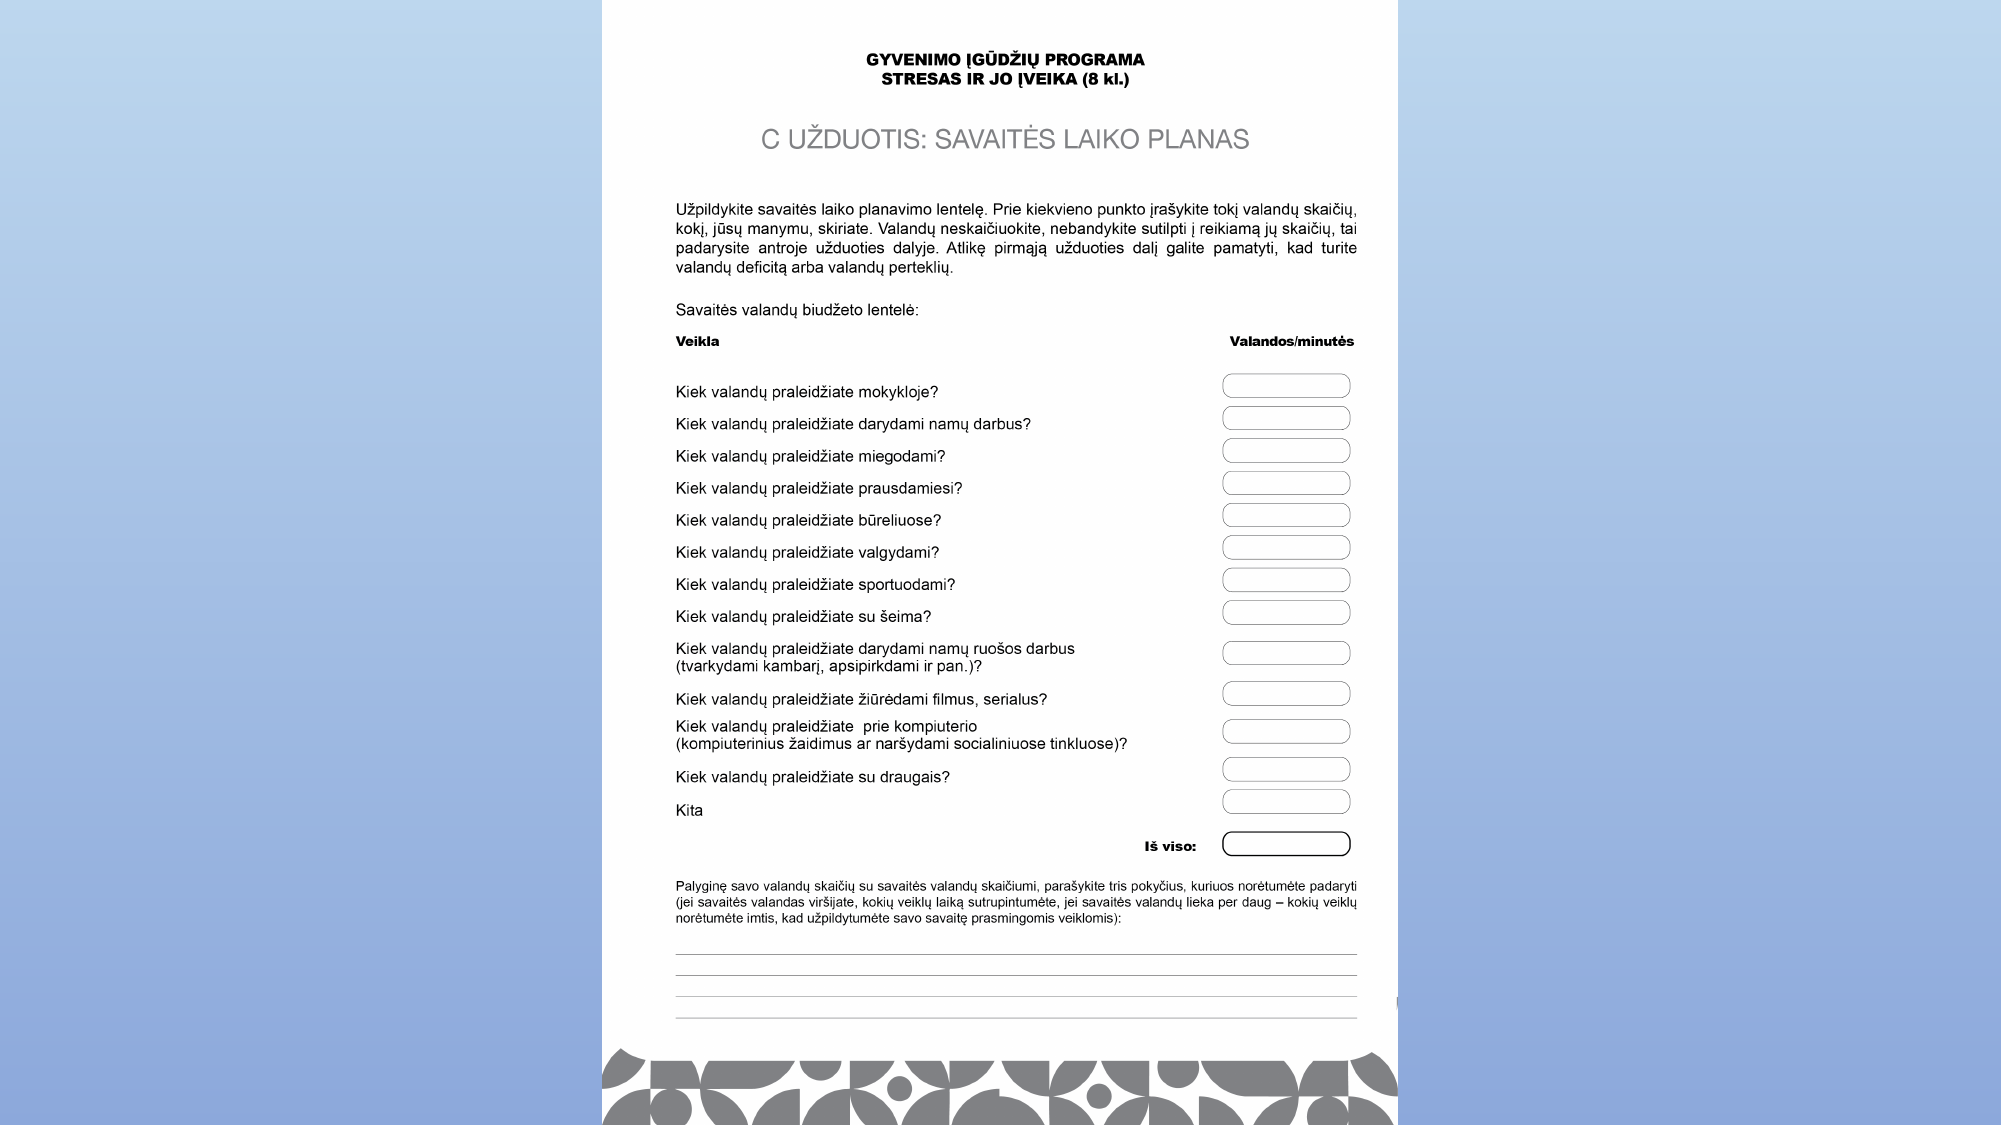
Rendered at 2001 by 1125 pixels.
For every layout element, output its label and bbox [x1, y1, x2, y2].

picture [602, 0, 1398, 1125]
text_box [0, 0, 602, 1125]
text_box [1398, 0, 2000, 1125]
